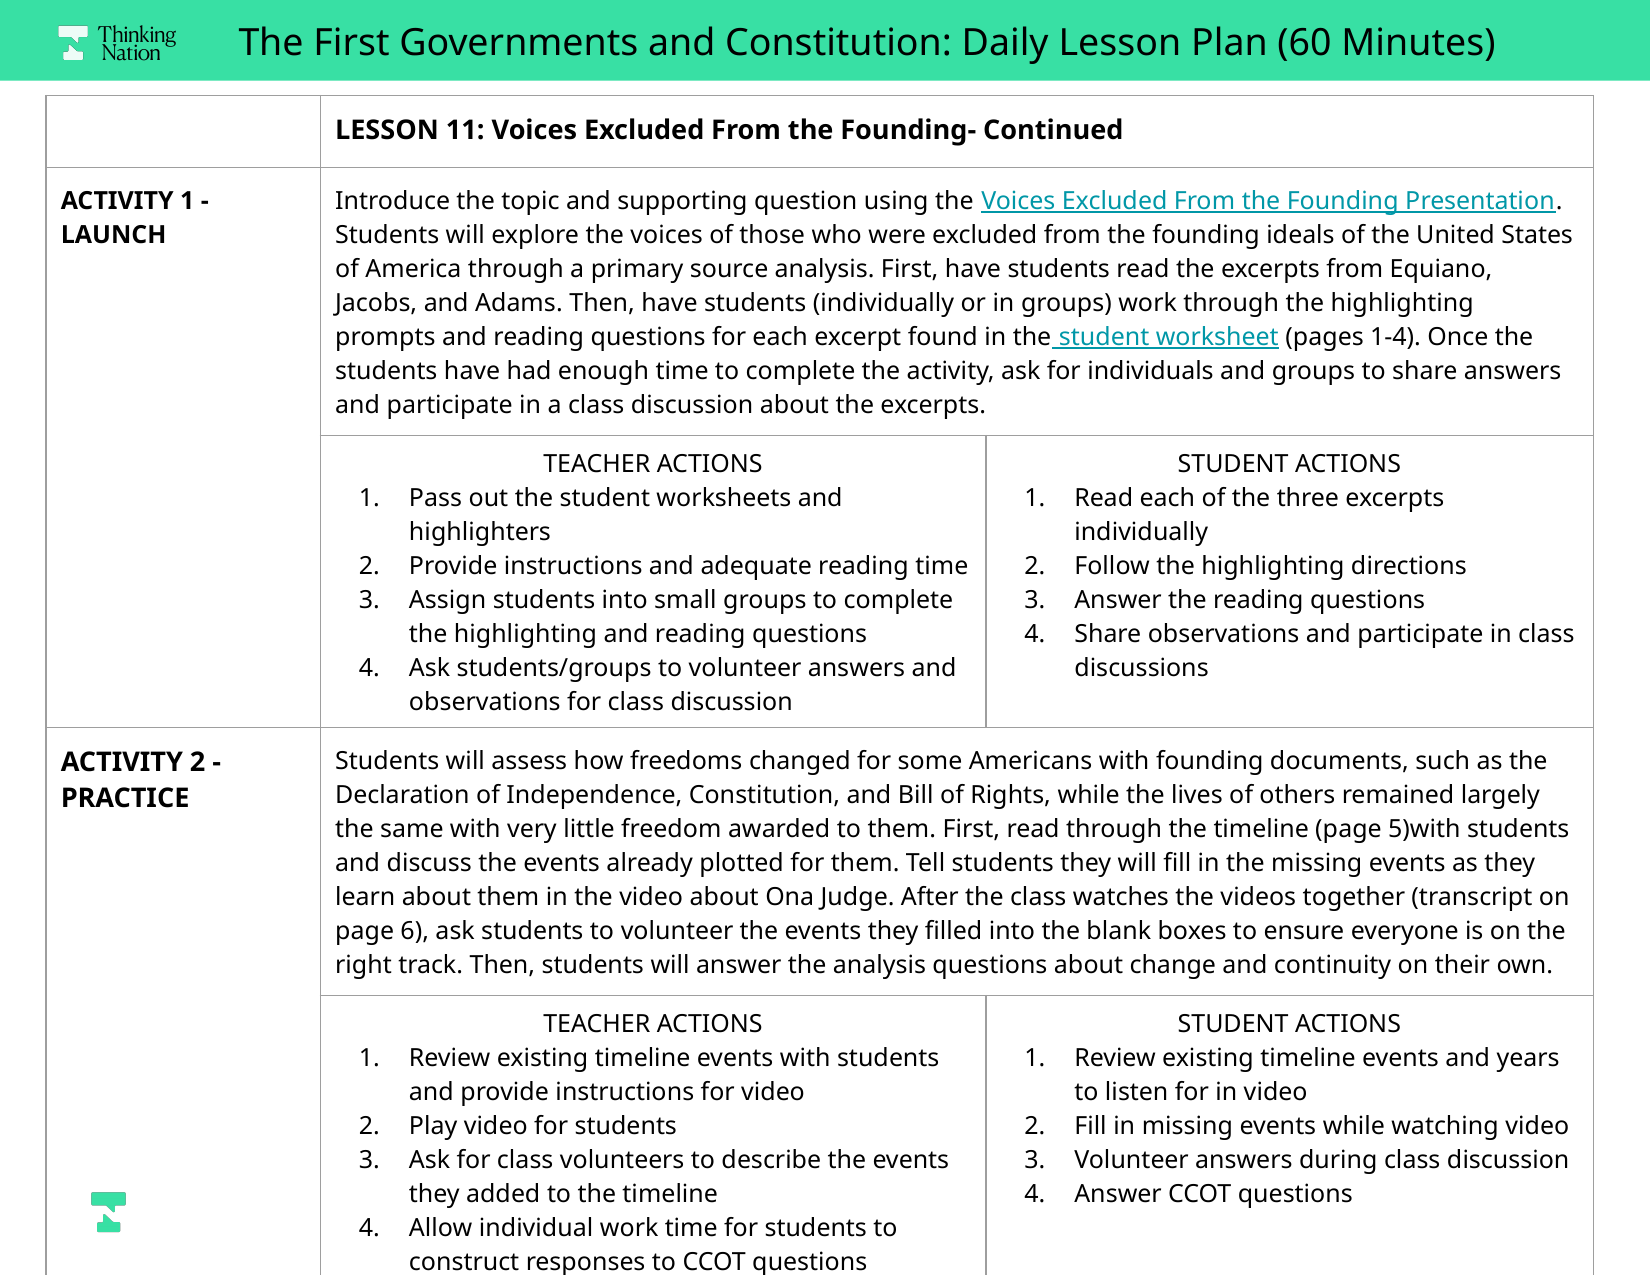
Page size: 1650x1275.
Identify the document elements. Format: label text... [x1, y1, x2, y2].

picture [80, 1184, 136, 1240]
text_box The First Governments and Constitution: Daily Lesson Plan (60 Minutes) [0, 0, 1650, 81]
picture [45, 14, 180, 85]
table_cell Introduce the topic and supporting question using the Voices Excluded From the Founding Presentation. Students will explore the voices of those who were excluded from the founding ideals of the United States of America through a primary source analysis. First, have students read the excerpts from Equiano, Jacobs, and Adams. Then, have students (individually or in groups) work through the highlighting prompts and reading questions for each excerpt found in the student worksheet (pages 1-4). Once the students have had enough time to complete the activity, ask for individuals and groups to share answers and participate in a class discussion about the excerpts. [321, 168, 1593, 435]
table_cell ACTIVITY 2 - PRACTICE [47, 728, 320, 1275]
table_header [47, 96, 320, 167]
table_cell TEACHER ACTIONS Review existing timeline events with students and provide instructions for video Play video for students Ask for class volunteers to describe the events they added to the timeline Allow individual work time for students to construct responses to CCOT questions [321, 996, 985, 1275]
table_cell Students will assess how freedoms changed for some Americans with founding documents, such as the Declaration of Independence, Constitution, and Bill of Rights, while the lives of others remained largely the same with very little freedom awarded to them. First, read through the timeline (page 5)with students and discuss the events already plotted for them. Tell students they will fill in the missing events as they learn about them in the video about Ona Judge. After the class watches the videos together (transcript on page 6), ask students to volunteer the events they filled into the blank boxes to ensure everyone is on the right track. Then, students will answer the analysis questions about change and continuity on their own. [321, 728, 1593, 995]
table_header LESSON 11: Voices Excluded From the Founding- Continued [321, 96, 1593, 167]
table_cell STUDENT ACTIONS Review existing timeline events and years to listen for in video Fill in missing events while watching video Volunteer answers during class discussion Answer CCOT questions [987, 996, 1593, 1275]
table_cell STUDENT ACTIONS Read each of the three excerpts individually Follow the highlighting directions Answer the reading questions Share observations and participate in class discussions [987, 436, 1593, 727]
table_cell ACTIVITY 1 - LAUNCH [47, 168, 320, 727]
table_cell TEACHER ACTIONS Pass out the student worksheets and highlighters Provide instructions and adequate reading time Assign students into small groups to complete the highlighting and reading questions Ask students/groups to volunteer answers and observations for class discussion [321, 436, 985, 727]
